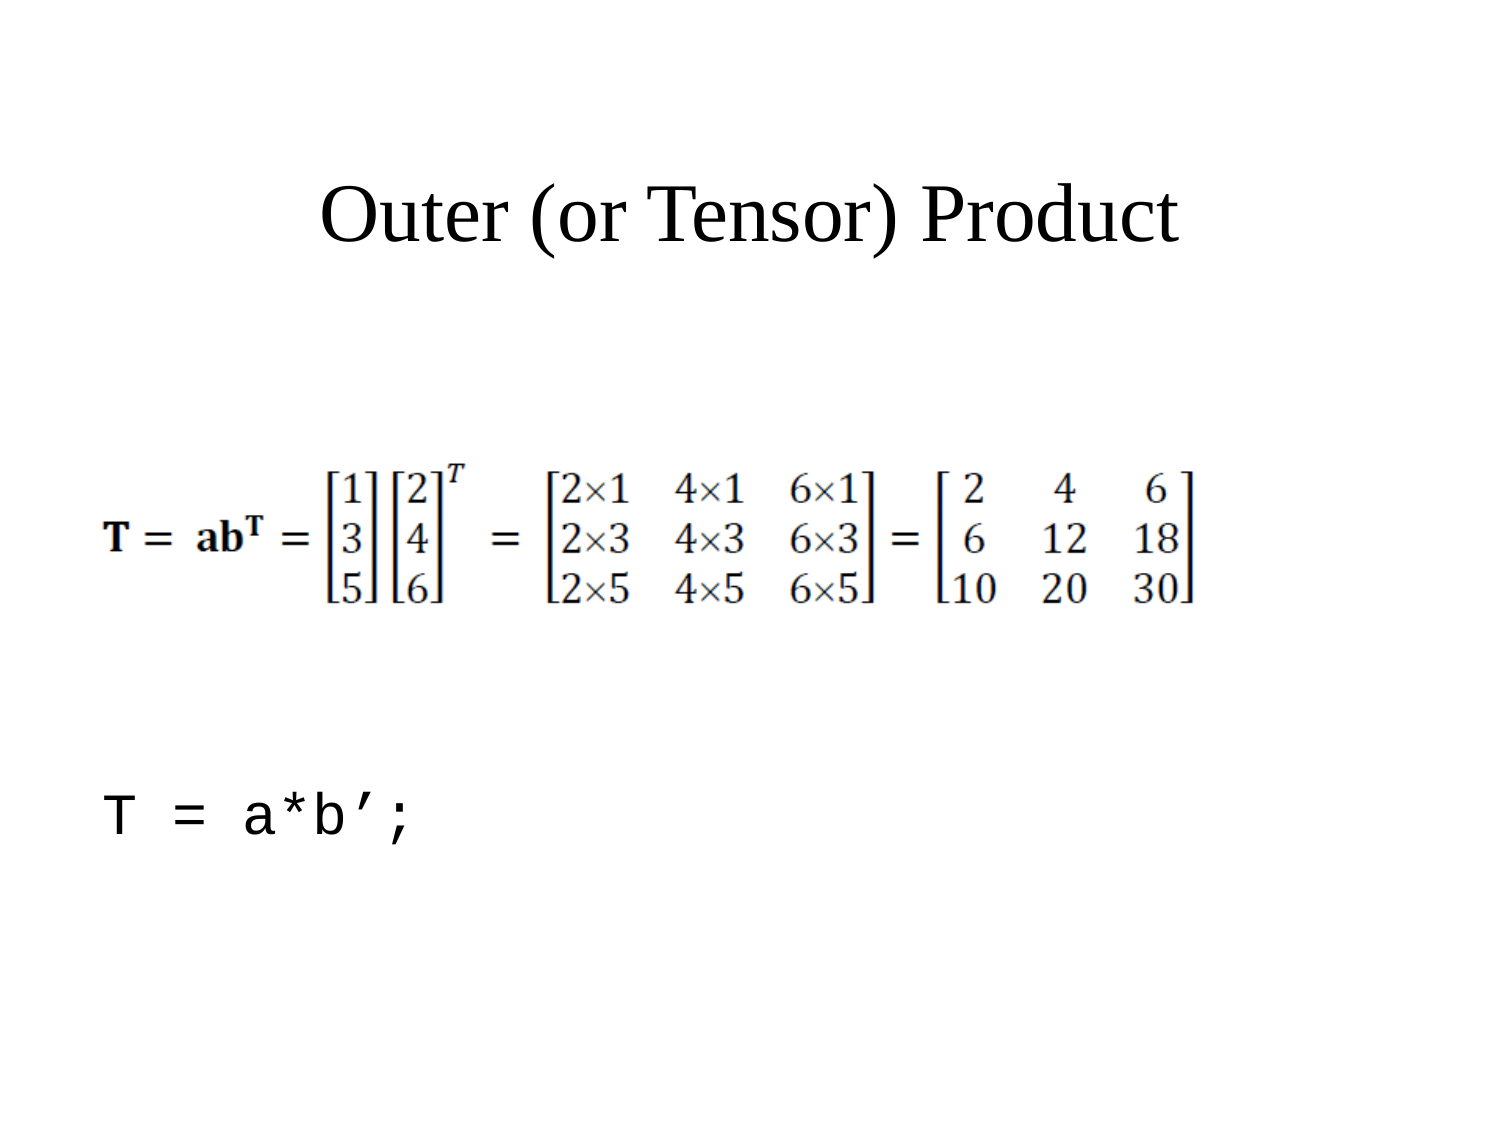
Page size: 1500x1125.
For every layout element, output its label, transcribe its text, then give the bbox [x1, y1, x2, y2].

text_box T = a*b’; [87, 768, 725, 854]
title Outer (or Tensor) Product [75, 114, 1425, 302]
picture [87, 431, 1238, 645]
